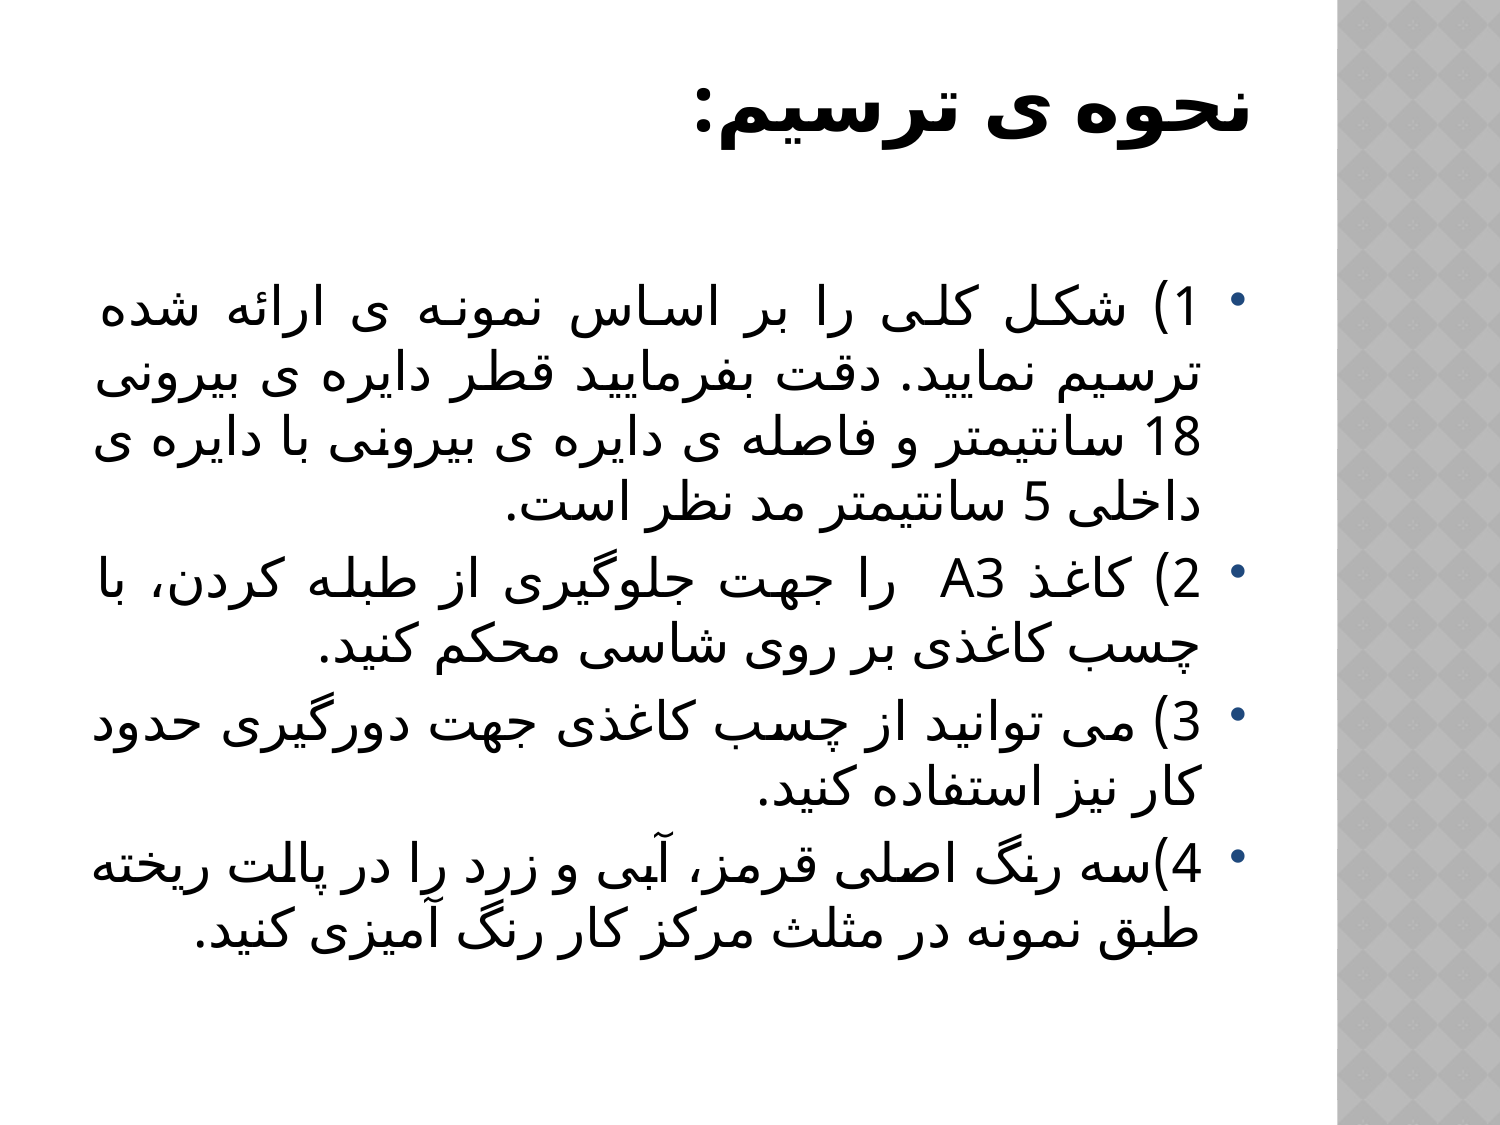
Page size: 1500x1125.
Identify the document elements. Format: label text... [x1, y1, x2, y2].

title نحوه ی ترسیم: [75, 52, 1263, 240]
list 1) شکل کلی را بر اساس نمونه ی ارائه شده ترسیم نمایید. دقت بفرمایید قطر دایره ی بیرونی 18 سانتیمتر و فاصله ی دایره ی بیرونی با دایره ی داخلی 5 سانتیمتر مد نظر است. 2) کاغذ A3 را جهت جلوگیری از طبله کردن، با چسب کاغذی بر روی شاسی محکم کنید. 3) می توانید از چسب کاغذی جهت دورگیری حدود کار نیز استفاده کنید. 4)سه رنگ اصلی قرمز، آبی و زرد را در پالت ریخته طبق نمونه در مثلث مرکز کار رنگ آمیزی کنید. [75, 264, 1263, 1059]
